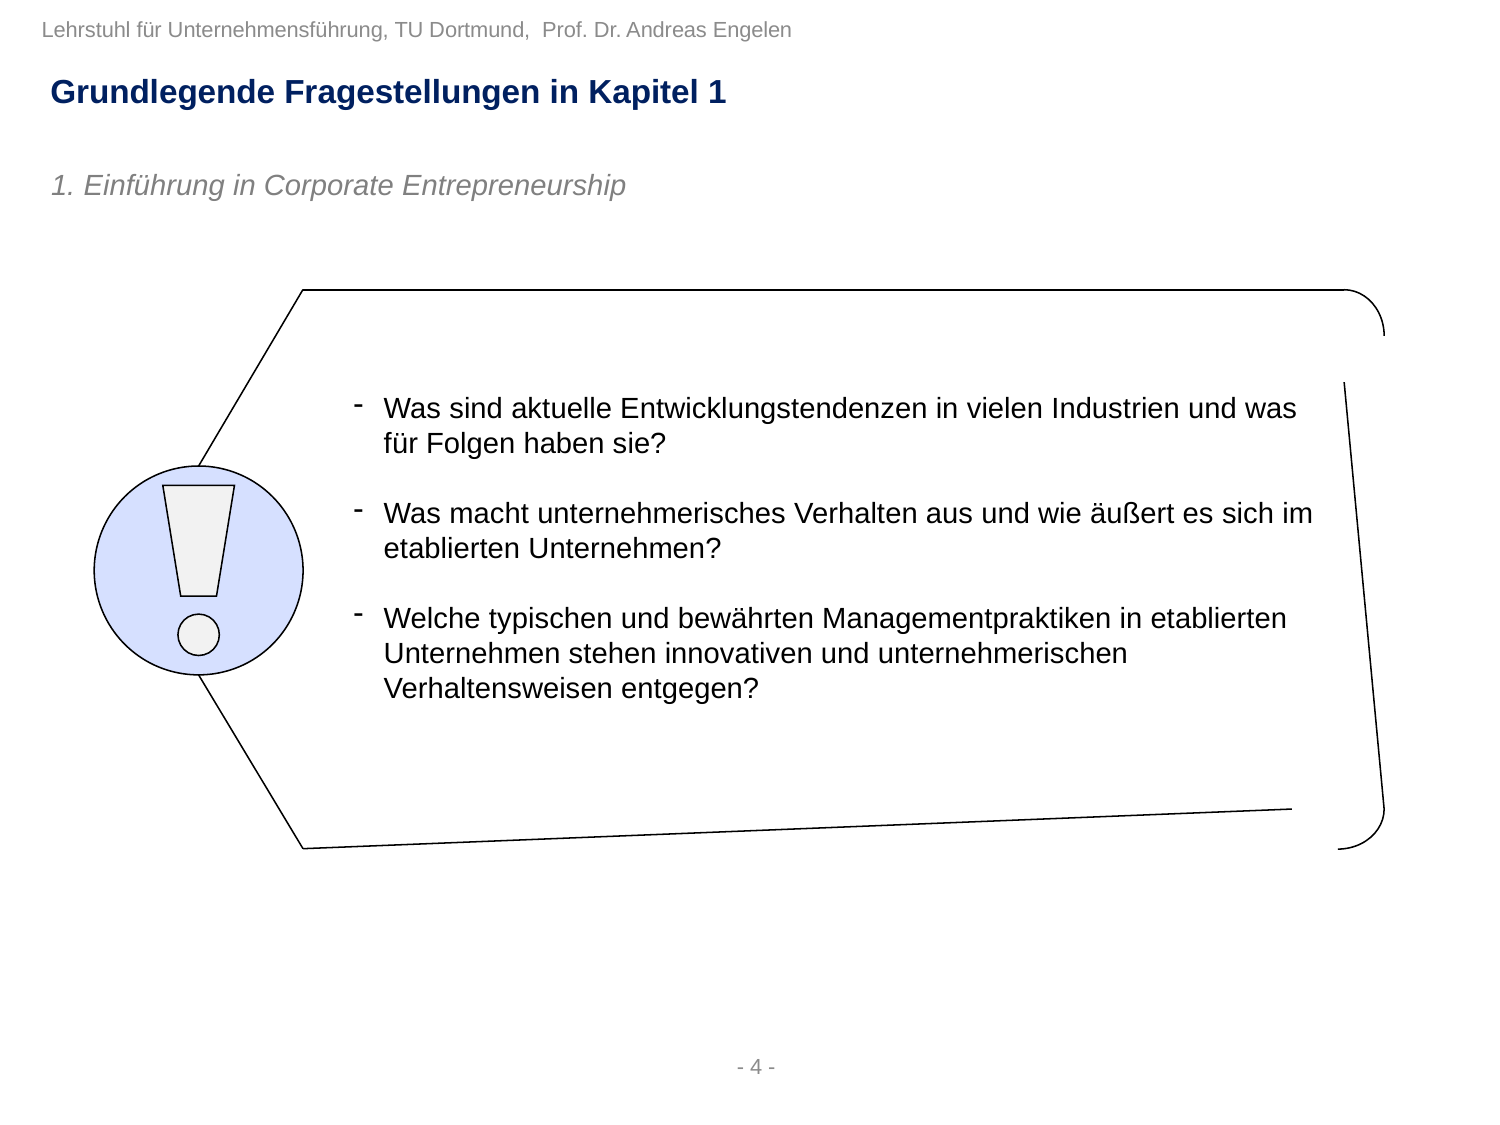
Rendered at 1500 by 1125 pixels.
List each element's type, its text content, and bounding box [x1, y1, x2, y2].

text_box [162, 485, 235, 656]
text_box [1337, 809, 1385, 850]
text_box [198, 674, 304, 849]
text_box - 4 - [599, 1045, 913, 1093]
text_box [198, 289, 304, 467]
text_box [94, 466, 304, 675]
text_box [1344, 289, 1385, 336]
text_box 1. Einführung in Corporate Entrepreneurship [36, 159, 643, 209]
text_box Was sind aktuelle Entwicklungstendenzen in vielen Industrien und was für Folgen haben sie? Was macht unternehmerisches Verhalten aus und wie äußert es sich im etablierten Unternehmen? Welche typischen und bewährten Managementpraktiken in etablierten Unternehmen stehen innovativen und unternehmerischen Verhaltensweisen entgegen? [338, 382, 1349, 782]
text_box Grundlegende Fragestellungen in Kapitel 1 [35, 63, 1433, 118]
